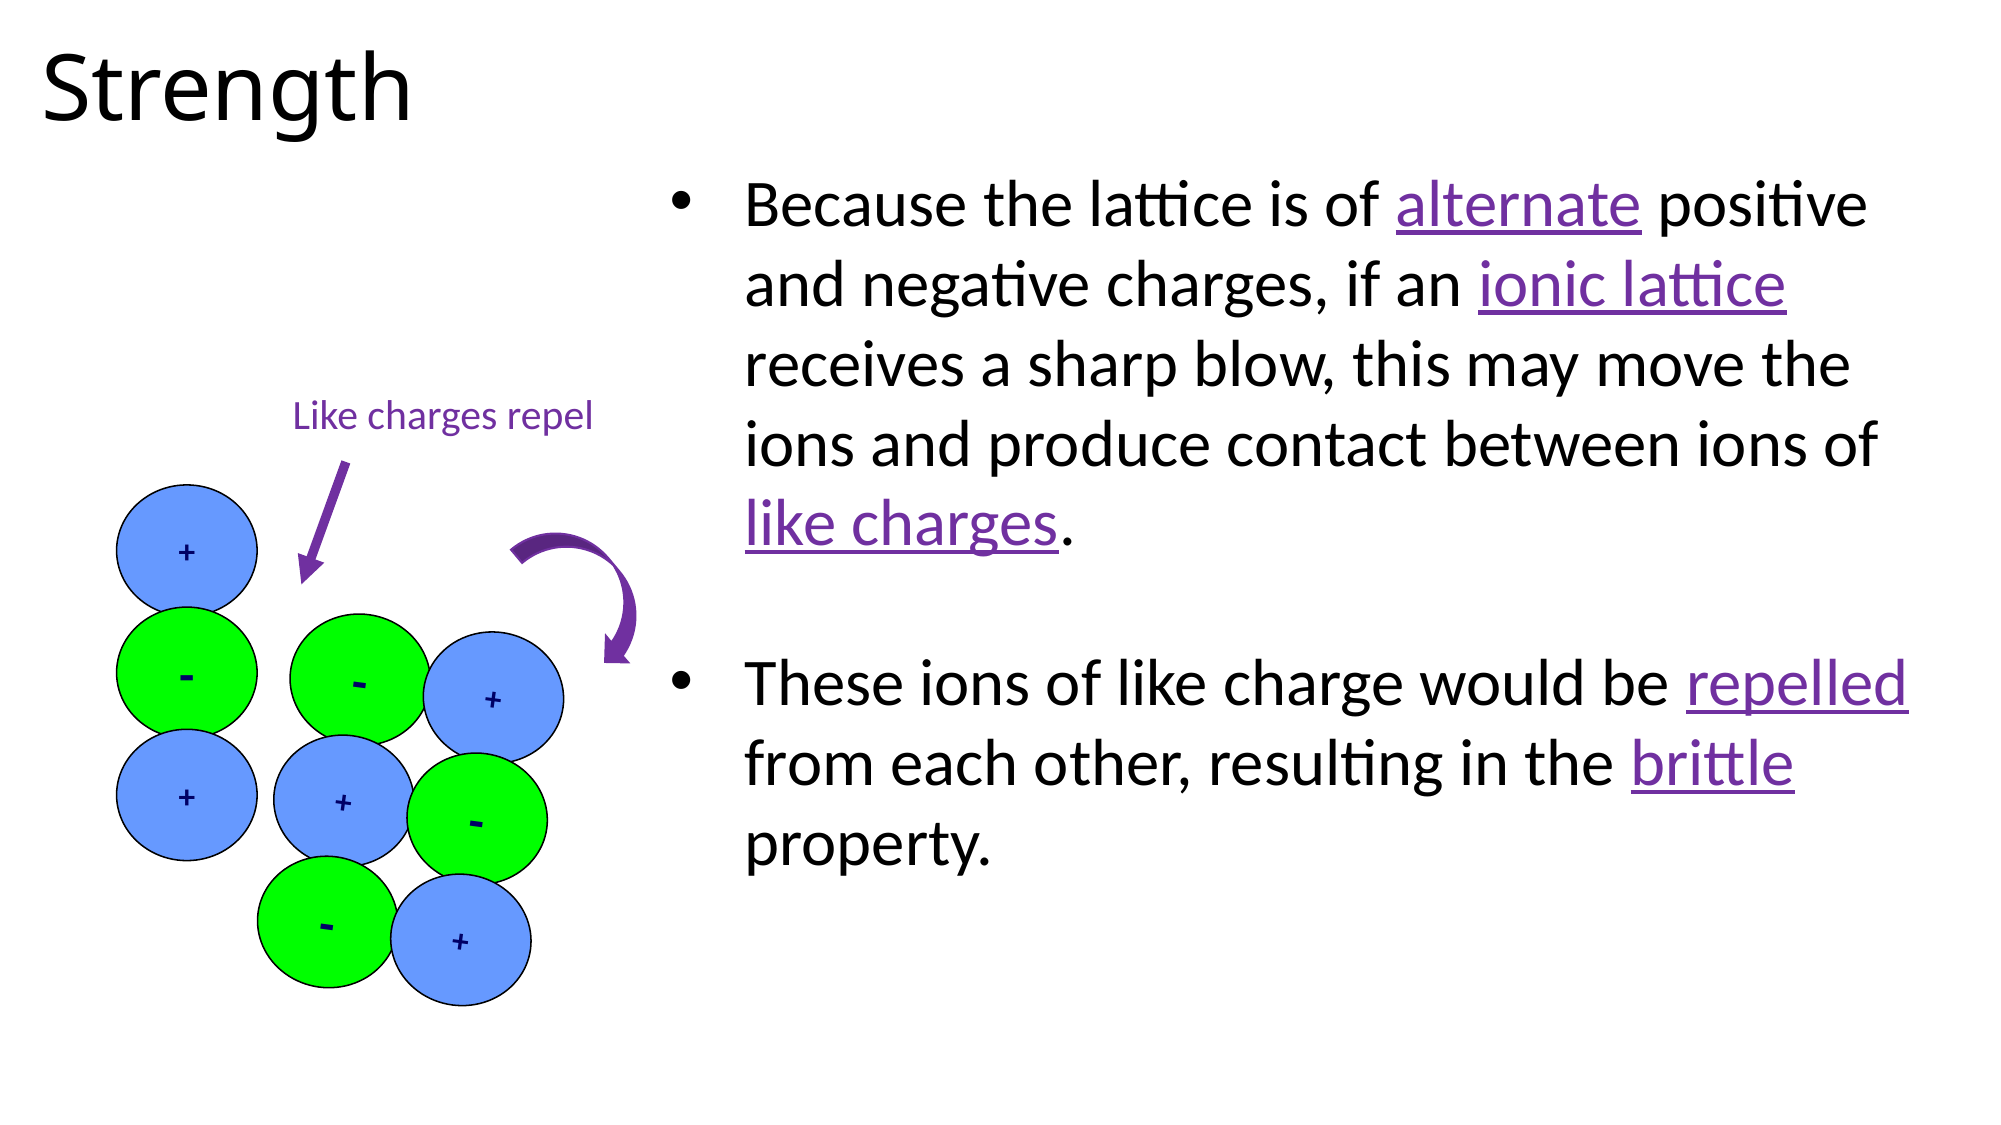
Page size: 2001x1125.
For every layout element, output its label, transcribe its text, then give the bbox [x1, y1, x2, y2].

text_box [273, 621, 549, 998]
text_box + [116, 484, 258, 612]
title Strength [25, 0, 614, 200]
text_box Like charges repel [277, 380, 609, 446]
text_box - [116, 607, 258, 734]
text_box + [116, 729, 258, 861]
text_box Because the lattice is of alternate positive and negative charges, if an ionic lattice receives a sharp blow, this may move the ions and produce contact between ions of like charges. These ions of like charge would be repelled from each other, resulting in the brittle property. [654, 152, 1980, 887]
text_box [509, 532, 637, 664]
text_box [301, 461, 346, 585]
